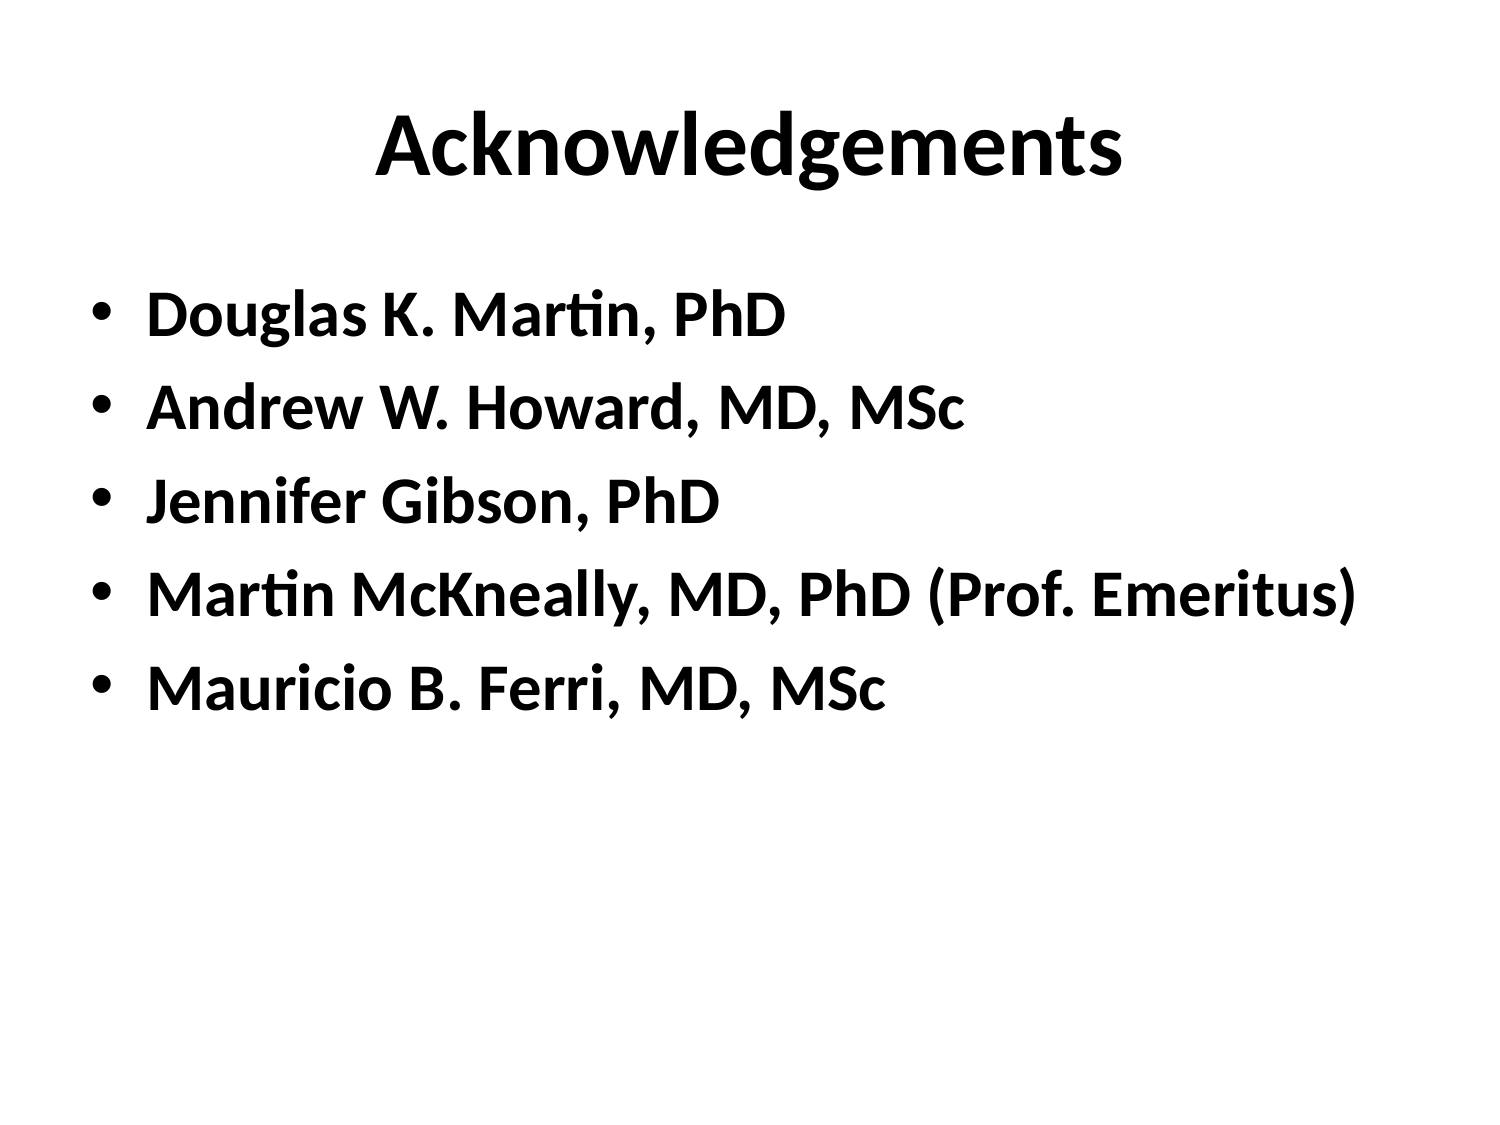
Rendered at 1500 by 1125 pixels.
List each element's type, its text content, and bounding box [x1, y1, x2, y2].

list Douglas K. Martin, PhD Andrew W. Howard, MD, MSc Jennifer Gibson, PhD Martin McKneally, MD, PhD (Prof. Emeritus) Mauricio B. Ferri, MD, MSc [75, 262, 1425, 1005]
title Acknowledgements [75, 45, 1425, 233]
